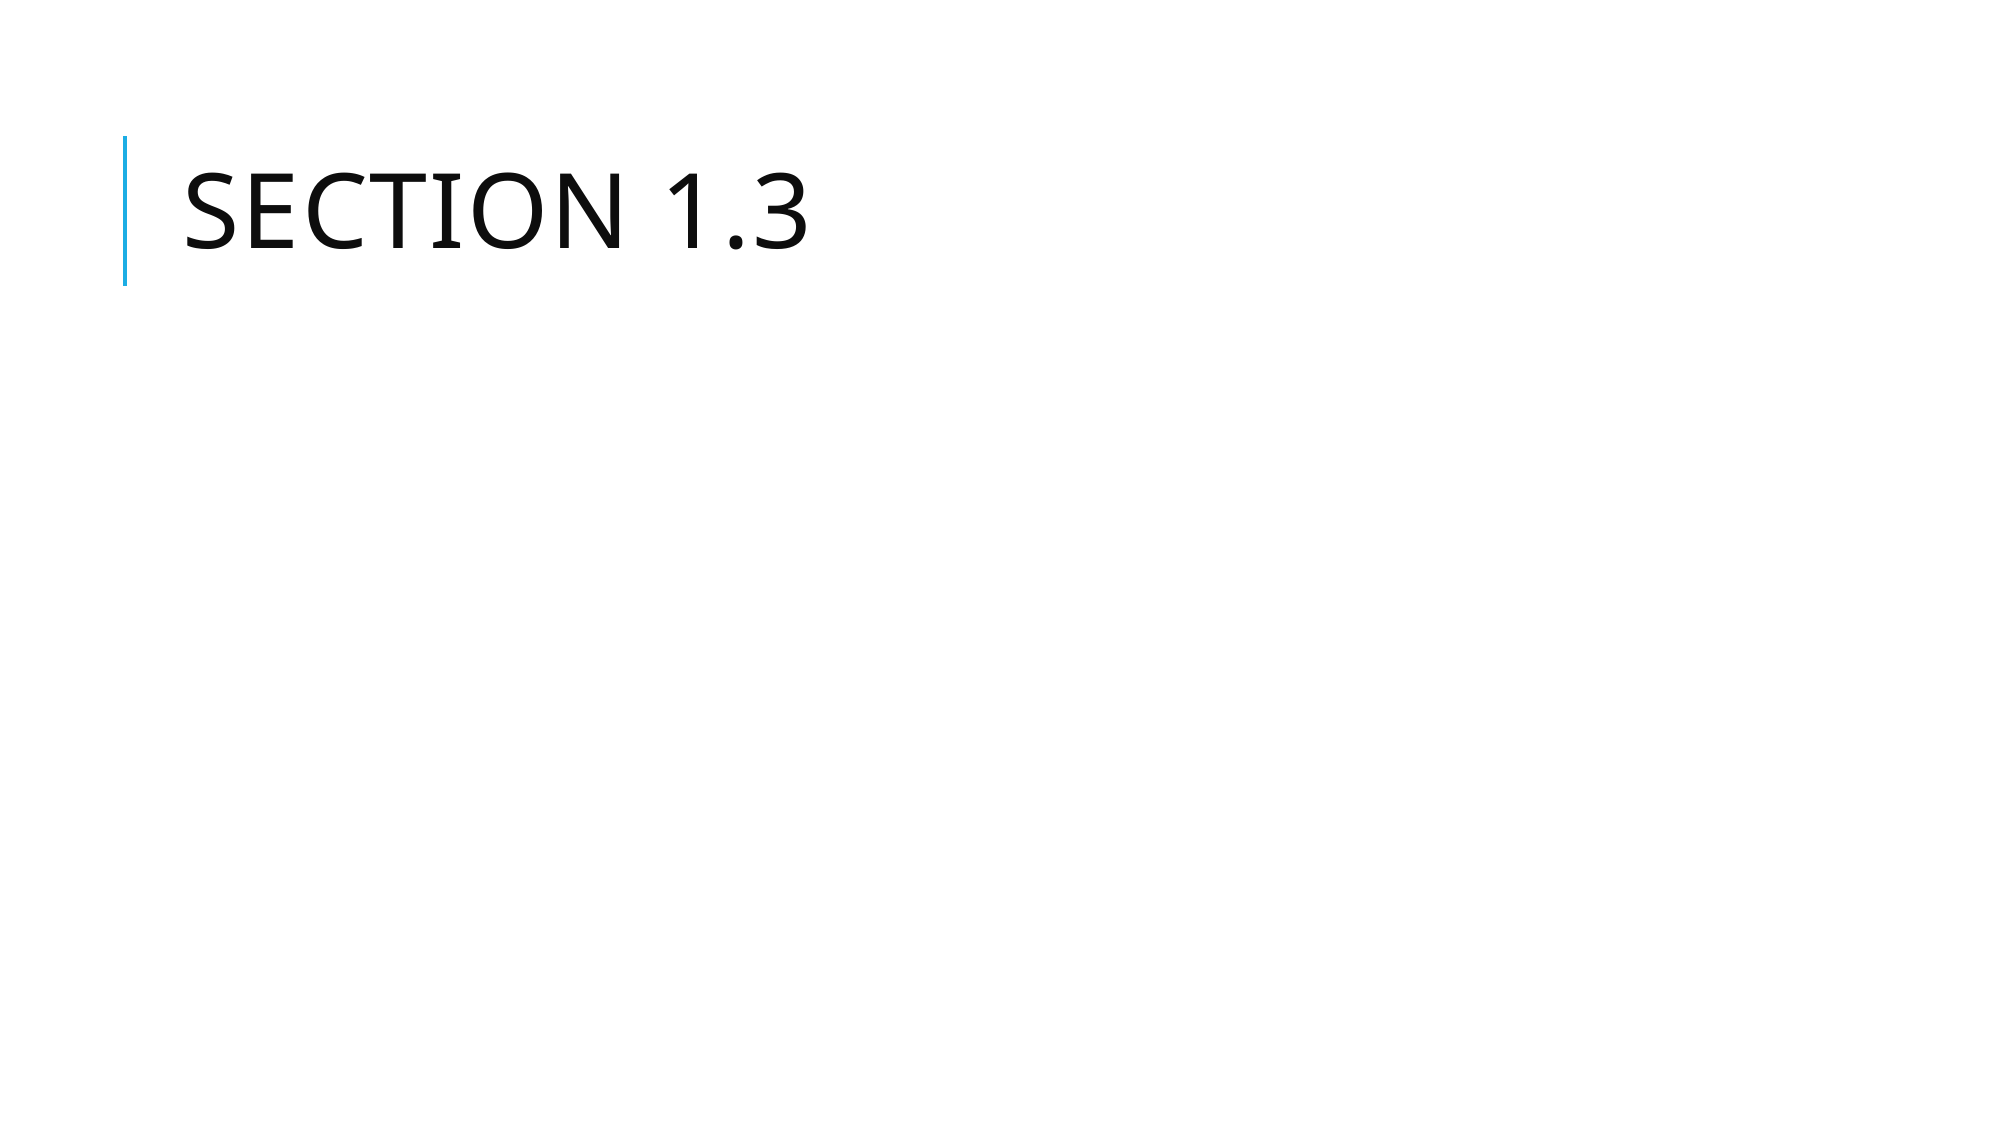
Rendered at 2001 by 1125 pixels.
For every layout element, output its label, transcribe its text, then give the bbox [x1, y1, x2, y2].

title Section 1.3 [168, 96, 1763, 342]
